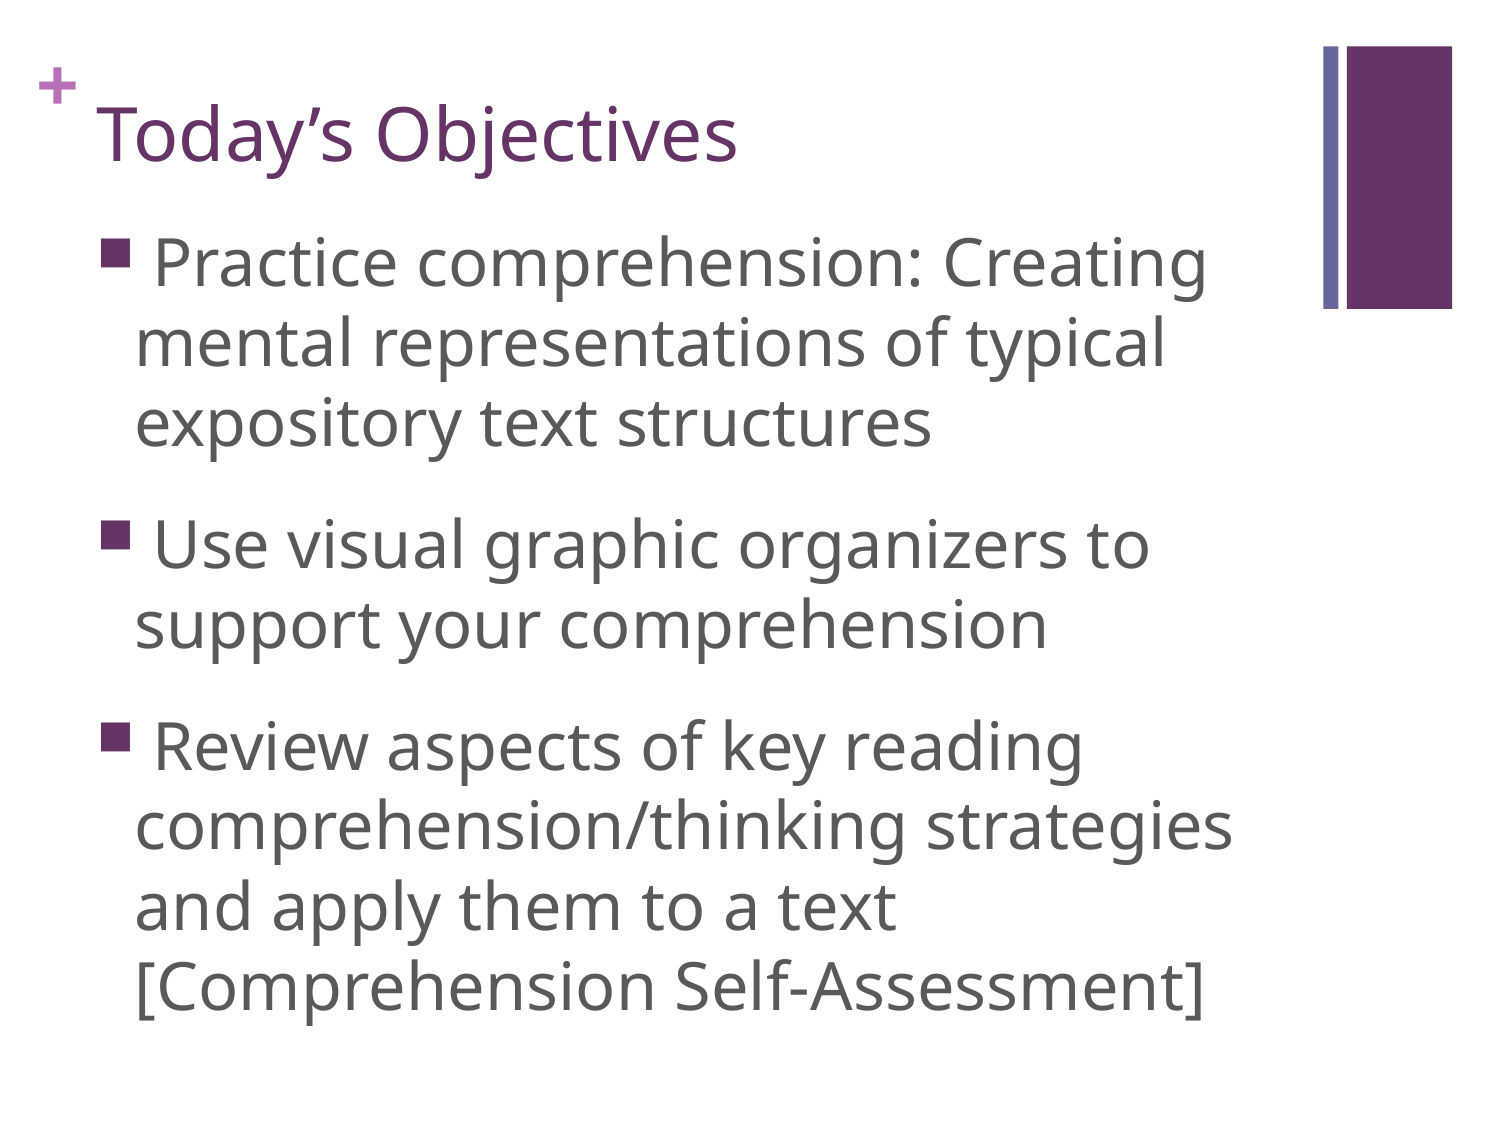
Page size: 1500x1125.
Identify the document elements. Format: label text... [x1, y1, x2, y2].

title Today’s Objectives [81, 79, 1322, 212]
list Practice comprehension: Creating mental representations of typical expository text structures Use visual graphic organizers to support your comprehension Review aspects of key reading comprehension/thinking strategies and apply them to a text [Comprehension Self-Assessment] [81, 212, 1322, 1075]
